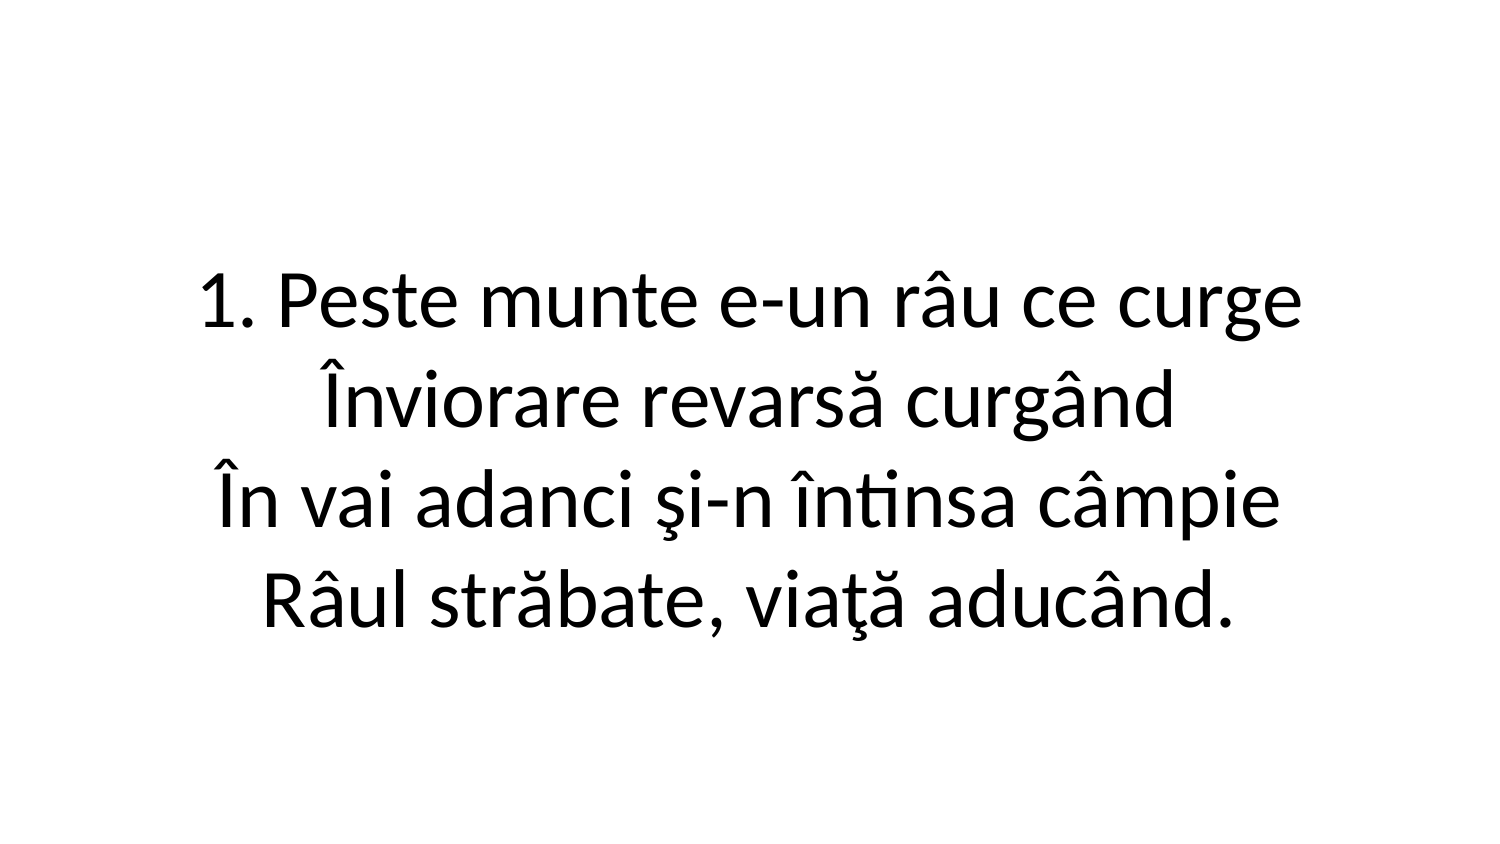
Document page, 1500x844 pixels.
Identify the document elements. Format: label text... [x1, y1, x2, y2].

text_box 1. Peste munte e-un râu ce curge Înviorare revarsă curgând În vai adanci şi-n întinsa câmpie Râul străbate, viaţă aducând. [180, 192, 1320, 652]
